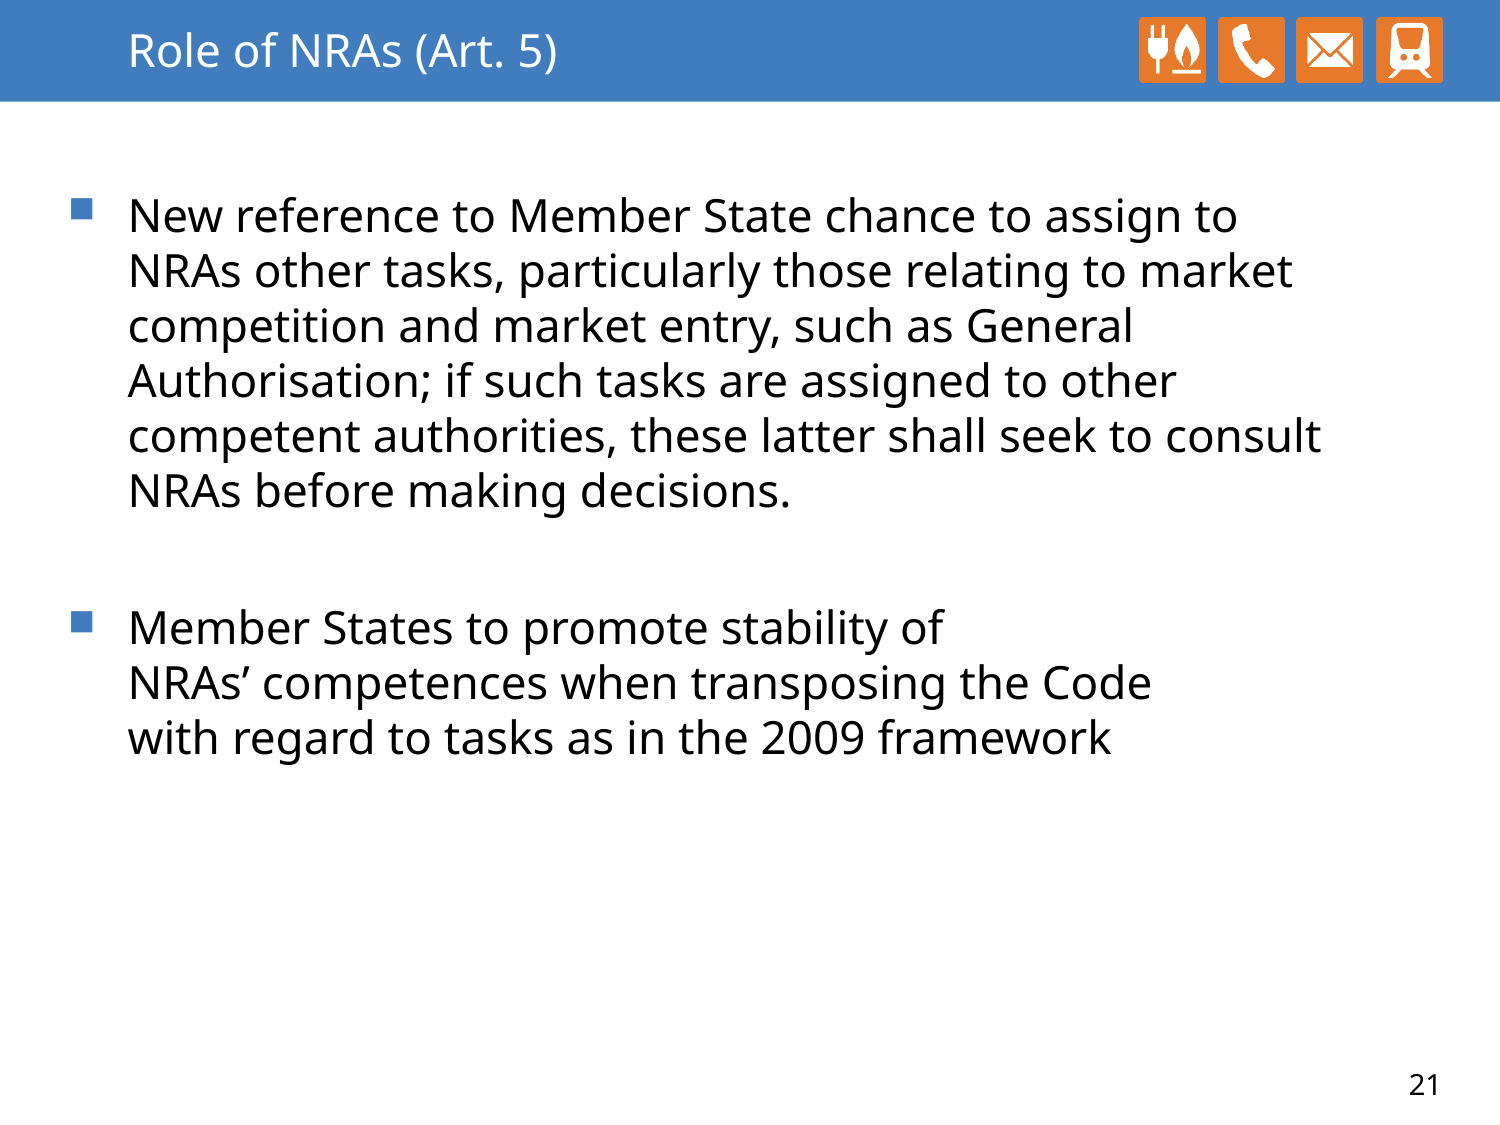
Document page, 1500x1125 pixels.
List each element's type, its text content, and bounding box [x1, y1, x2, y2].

picture [1218, 16, 1285, 83]
slide_number 21 [1358, 1058, 1458, 1103]
list New reference to Member State chance to assign to NRAs other tasks, particularly those relating to market competition and market entry, such as General Authorisation; if such tasks are assigned to other competent authorities, these latter shall seek to consult NRAs before making decisions. Member States to promote stability of NRAs’ competences when transposing the Code with regard to tasks as in the 2009 framework [53, 178, 1376, 1024]
picture [1376, 16, 1443, 83]
picture [1139, 16, 1206, 83]
title Role of NRAs (Art. 5) [112, 8, 1100, 91]
picture [1296, 16, 1363, 83]
